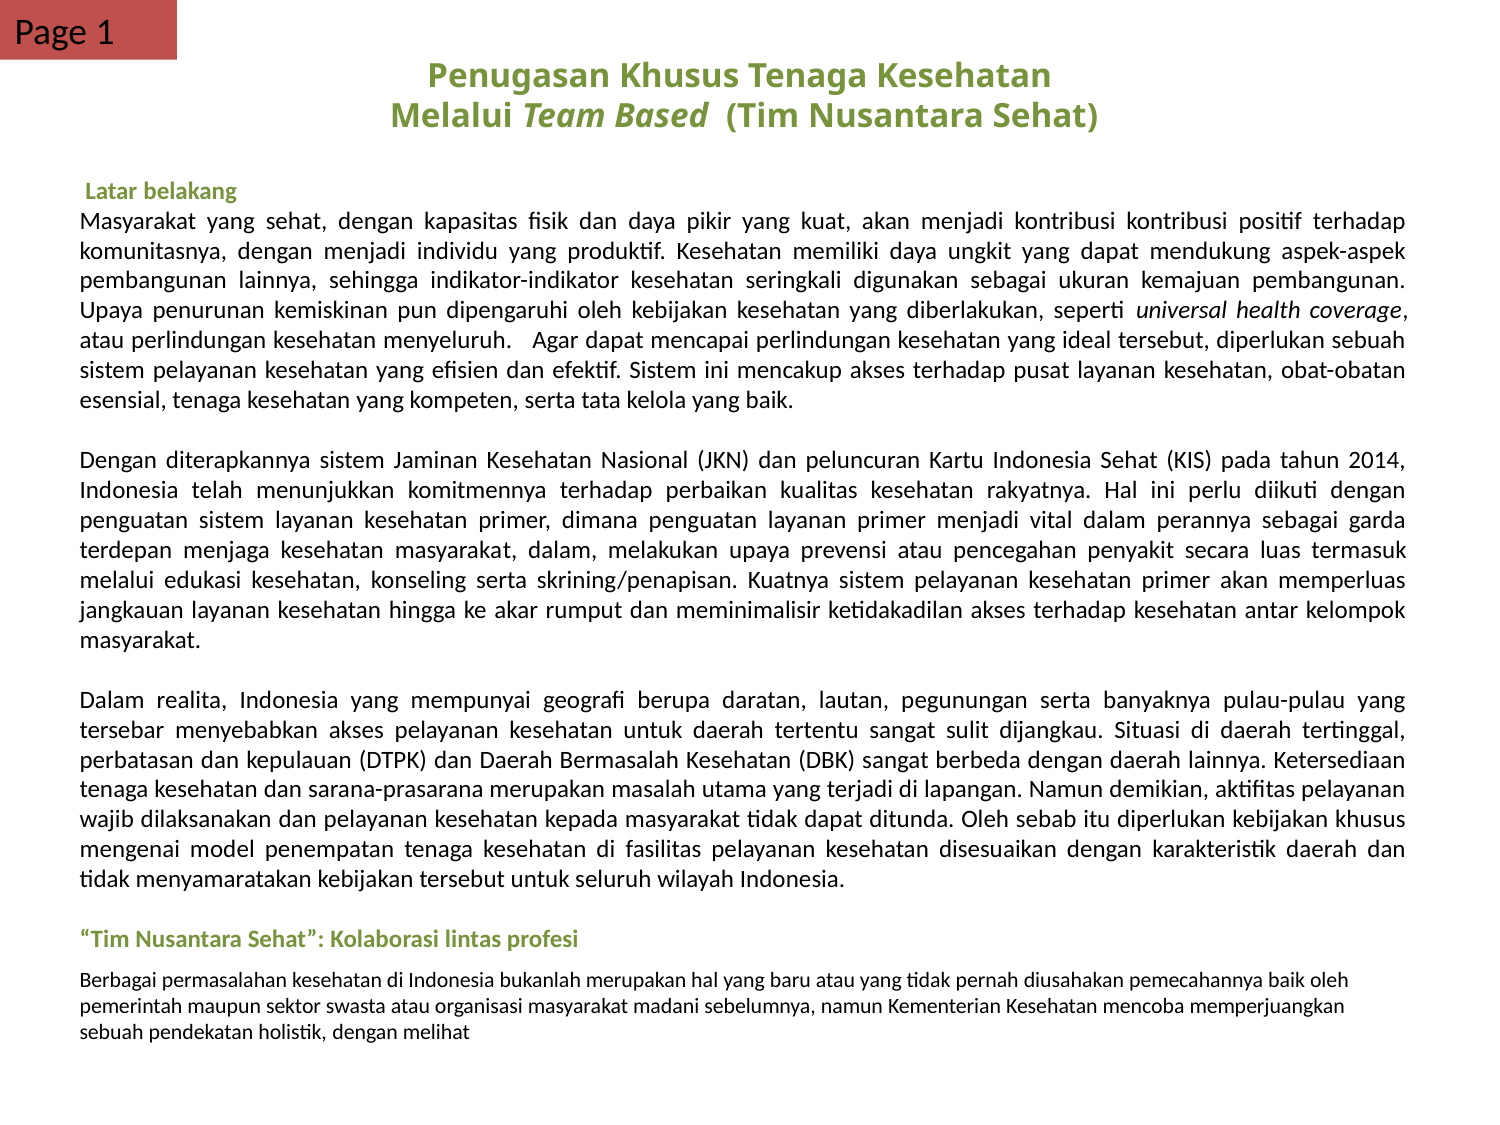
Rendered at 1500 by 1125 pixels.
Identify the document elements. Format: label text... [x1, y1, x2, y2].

text_box Page 1 [0, 0, 177, 60]
text_box Penugasan Khusus Tenaga Kesehatan Melalui Team Based (Tim Nusantara Sehat) Latar belakang Masyarakat yang sehat, dengan kapasitas fisik dan daya pikir yang kuat, akan menjadi kontribusi kontribusi positif terhadap komunitasnya, dengan menjadi individu yang produktif. Kesehatan memiliki daya ungkit yang dapat mendukung aspek-aspek pembangunan lainnya, sehingga indikator-indikator kesehatan seringkali digunakan sebagai ukuran kemajuan pembangunan. Upaya penurunan kemiskinan pun dipengaruhi oleh kebijakan kesehatan yang diberlakukan, seperti universal health coverage, atau perlindungan kesehatan menyeluruh. Agar dapat mencapai perlindungan kesehatan yang ideal tersebut, diperlukan sebuah sistem pelayanan kesehatan yang efisien dan efektif. Sistem ini mencakup akses terhadap pusat layanan kesehatan, obat-obatan esensial, tenaga kesehatan yang kompeten, serta tata kelola yang baik. Dengan diterapkannya sistem Jaminan Kesehatan Nasional (JKN) dan peluncuran Kartu Indonesia Sehat (KIS) pada tahun 2014, Indonesia telah menunjukkan komitmennya terhadap perbaikan kualitas kesehatan rakyatnya. Hal ini perlu diikuti dengan penguatan sistem layanan kesehatan primer, dimana penguatan layanan primer menjadi vital dalam perannya sebagai garda terdepan menjaga kesehatan masyarakat, dalam, melakukan upaya prevensi atau pencegahan penyakit secara luas termasuk melalui edukasi kesehatan, konseling serta skrining/penapisan. Kuatnya sistem pelayanan kesehatan primer akan memperluas jangkauan layanan kesehatan hingga ke akar rumput dan meminimalisir ketidakadilan akses terhadap kesehatan antar kelompok masyarakat. Dalam realita, Indonesia yang mempunyai geografi berupa daratan, lautan, pegunungan serta banyaknya pulau-pulau yang tersebar menyebabkan akses pelayanan kesehatan untuk daerah tertentu sangat sulit dijangkau. Situasi di daerah tertinggal, perbatasan dan kepulauan (DTPK) dan Daerah Bermasalah Kesehatan (DBK) sangat berbeda dengan daerah lainnya. Ketersediaan tenaga kesehatan dan sarana-prasarana merupakan masalah utama yang terjadi di lapangan. Namun demikian, aktifitas pelayanan wajib dilaksanakan dan pelayanan kesehatan kepada masyarakat tidak dapat ditunda. Oleh sebab itu diperlukan kebijakan khusus mengenai model penempatan tenaga kesehatan di fasilitas pelayanan kesehatan disesuaikan dengan karakteristik daerah dan tidak menyamaratakan kebijakan tersebut untuk seluruh wilayah Indonesia. “Tim Nusantara Sehat”: Kolaborasi lintas profesi Berbagai permasalahan kesehatan di Indonesia bukanlah merupakan hal yang baru atau yang tidak pernah diusahakan pemecahannya baik oleh pemerintah maupun sektor swasta atau organisasi masyarakat madani sebelumnya, namun Kementerian Kesehatan mencoba memperjuangkan sebuah pendekatan holistik, dengan melihat [64, 47, 1424, 1052]
